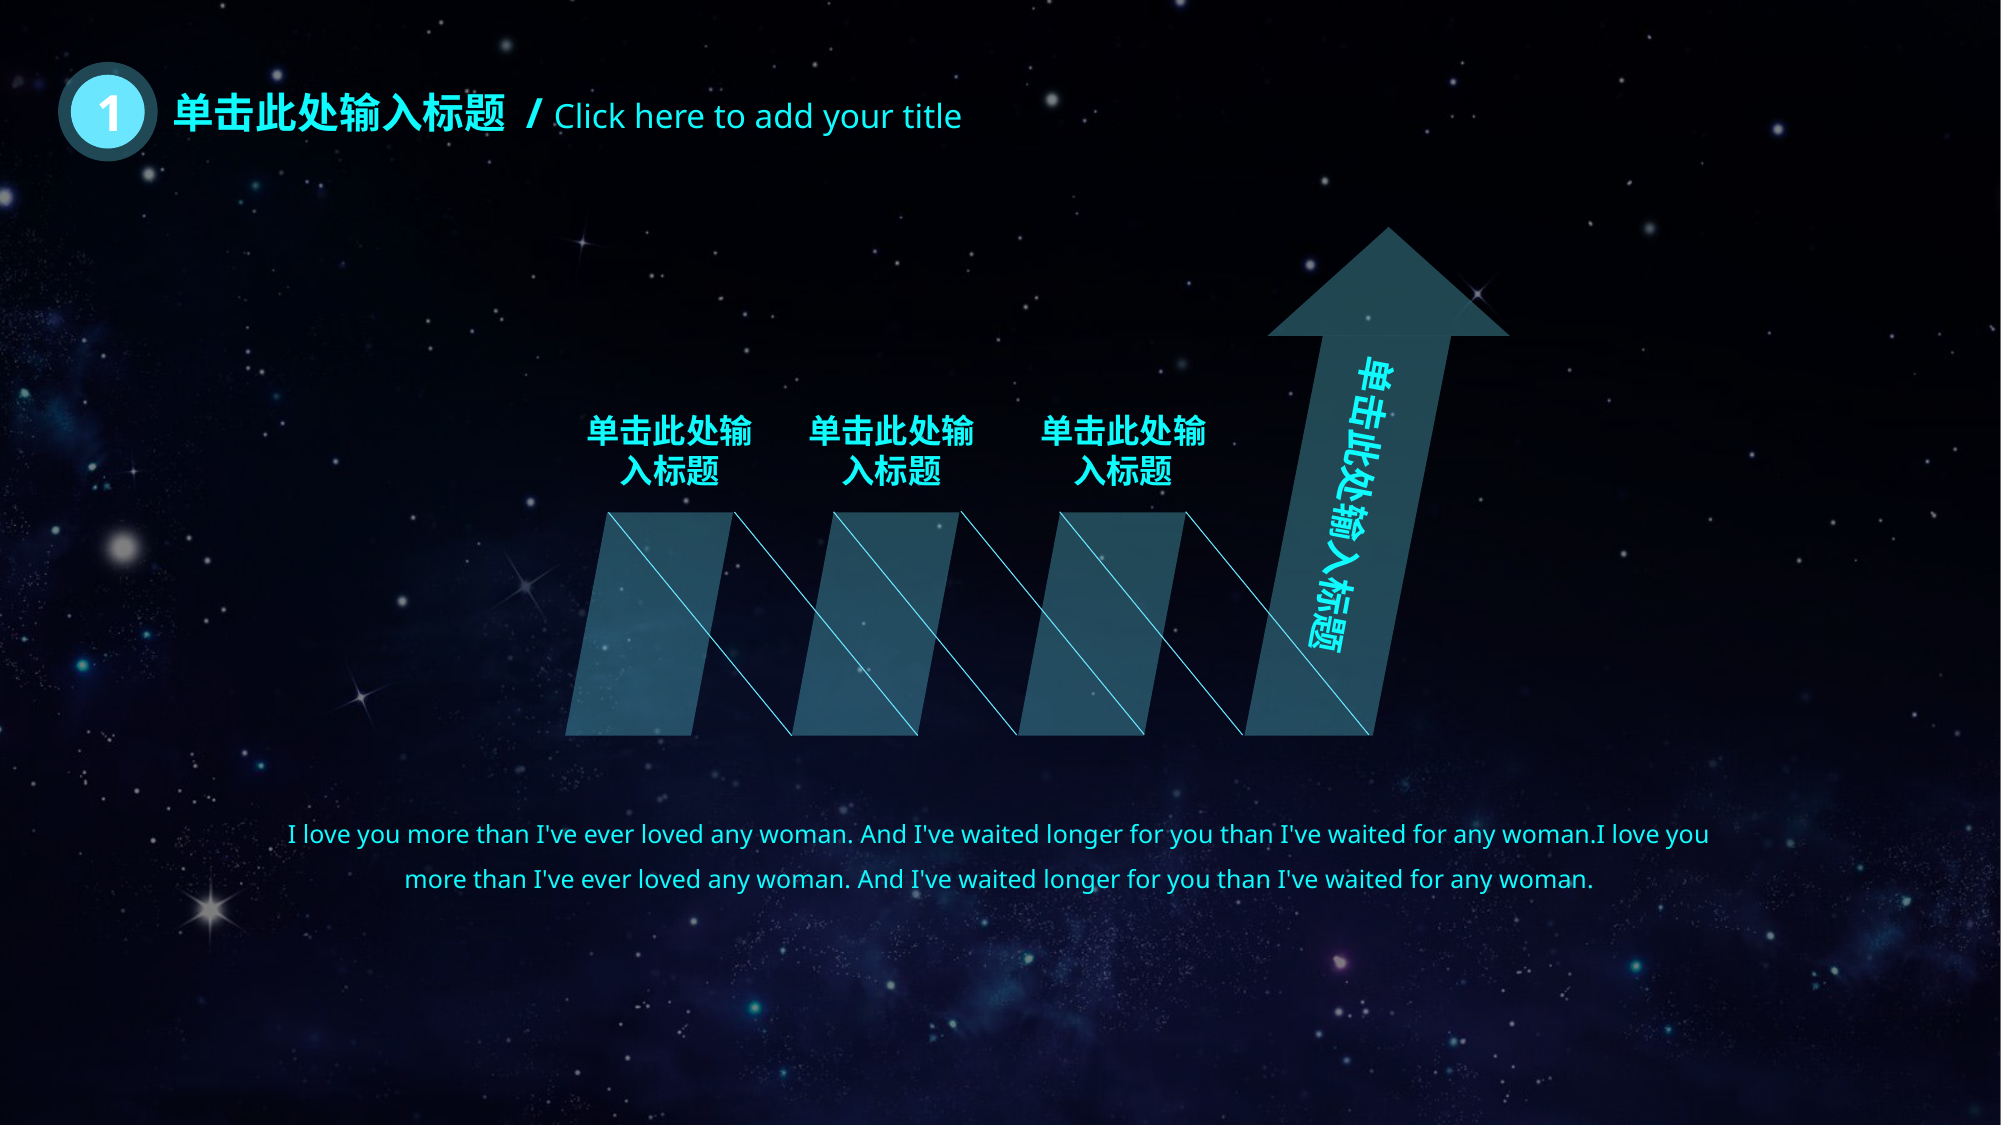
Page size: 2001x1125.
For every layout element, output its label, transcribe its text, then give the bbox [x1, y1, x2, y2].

text_box 单击此处输入标题 [791, 404, 992, 496]
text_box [1059, 511, 1369, 736]
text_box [833, 511, 1059, 736]
text_box 单击此处输入标题 [1323, 293, 1419, 572]
picture [0, 0, 2001, 1125]
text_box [608, 512, 833, 736]
text_box I love you more than I've ever loved any woman. And I've waited longer for you than I've waited for any woman.I love you more than I've ever loved any woman. And I've waited longer for you than I've waited for any woman. [265, 797, 1735, 899]
text_box 单击此处输入标题 [1018, 404, 1229, 496]
text_box 单击此处输入标题 [565, 404, 775, 497]
text_box [563, 511, 734, 737]
text_box [1243, 337, 1453, 737]
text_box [58, 61, 158, 162]
text_box [1264, 225, 1513, 337]
text_box 单击此处输入标题 / Click here to add your title [158, 78, 1017, 144]
